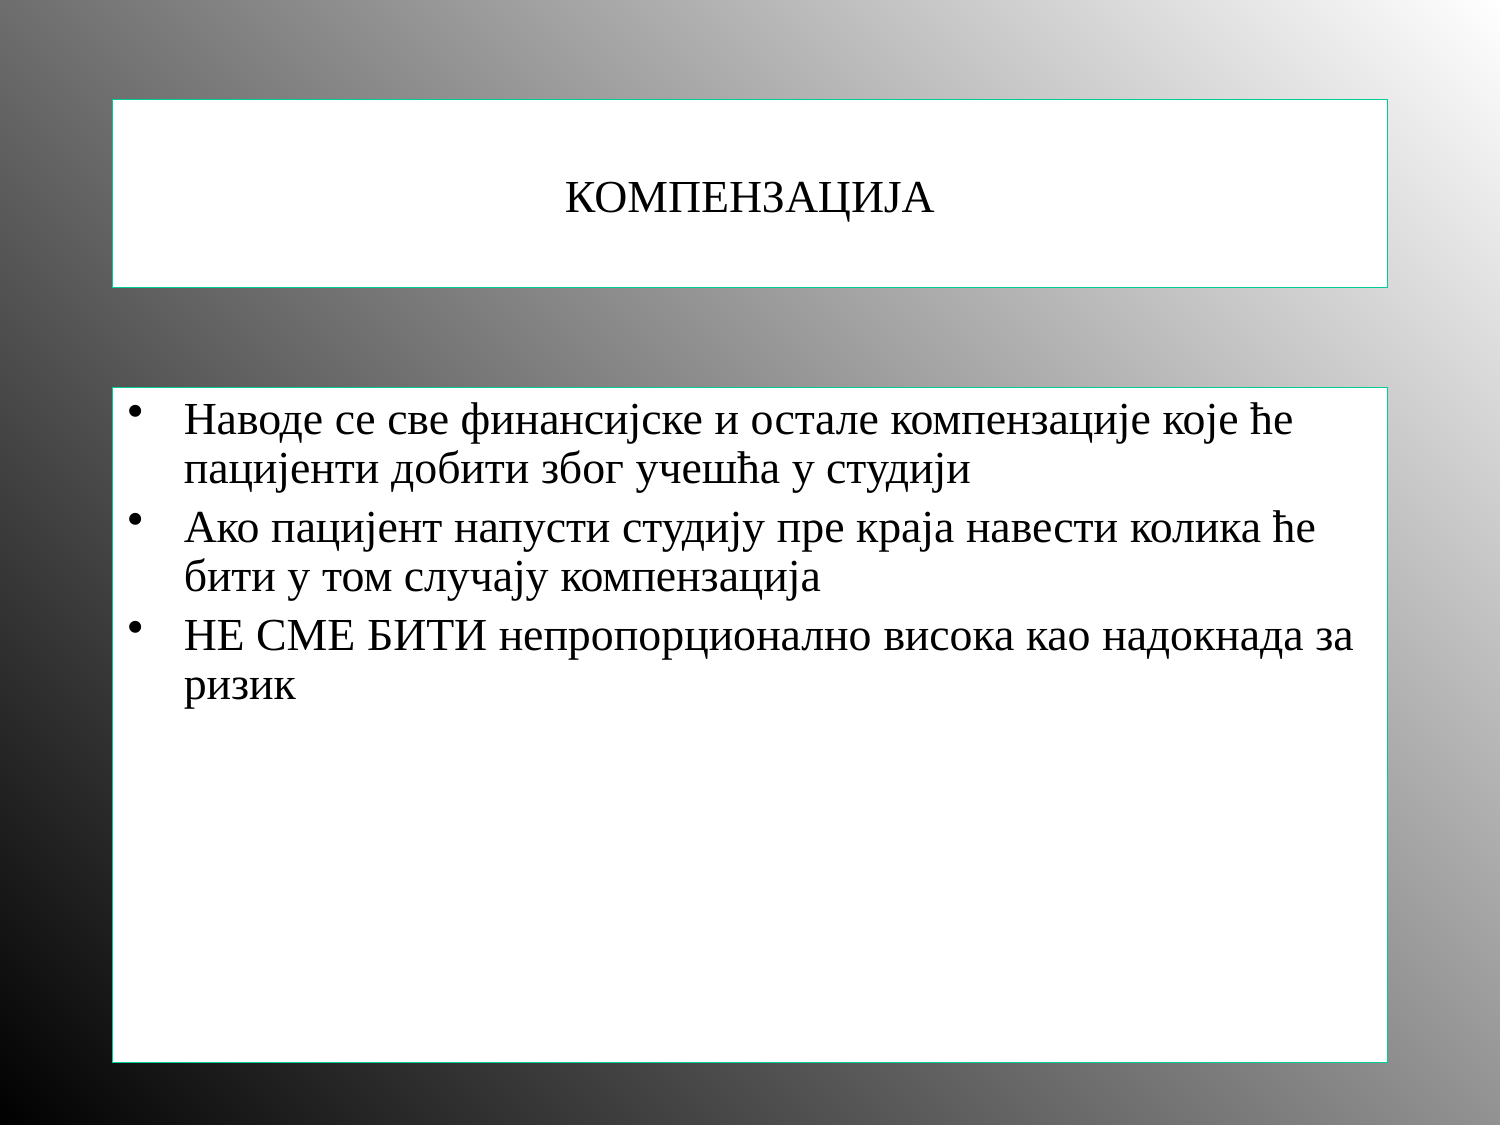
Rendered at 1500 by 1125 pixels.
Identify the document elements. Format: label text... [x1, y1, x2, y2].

title КОМПЕНЗАЦИЈА [112, 99, 1388, 288]
list Наводе се све финансијске и остале компензације које ће пацијенти добити због учешћа у студији Ако пацијент напусти студију пре краја навести колика ће бити у том случају компензација НЕ СМЕ БИТИ непропорционално висока као надокнада за ризик [112, 387, 1388, 1063]
